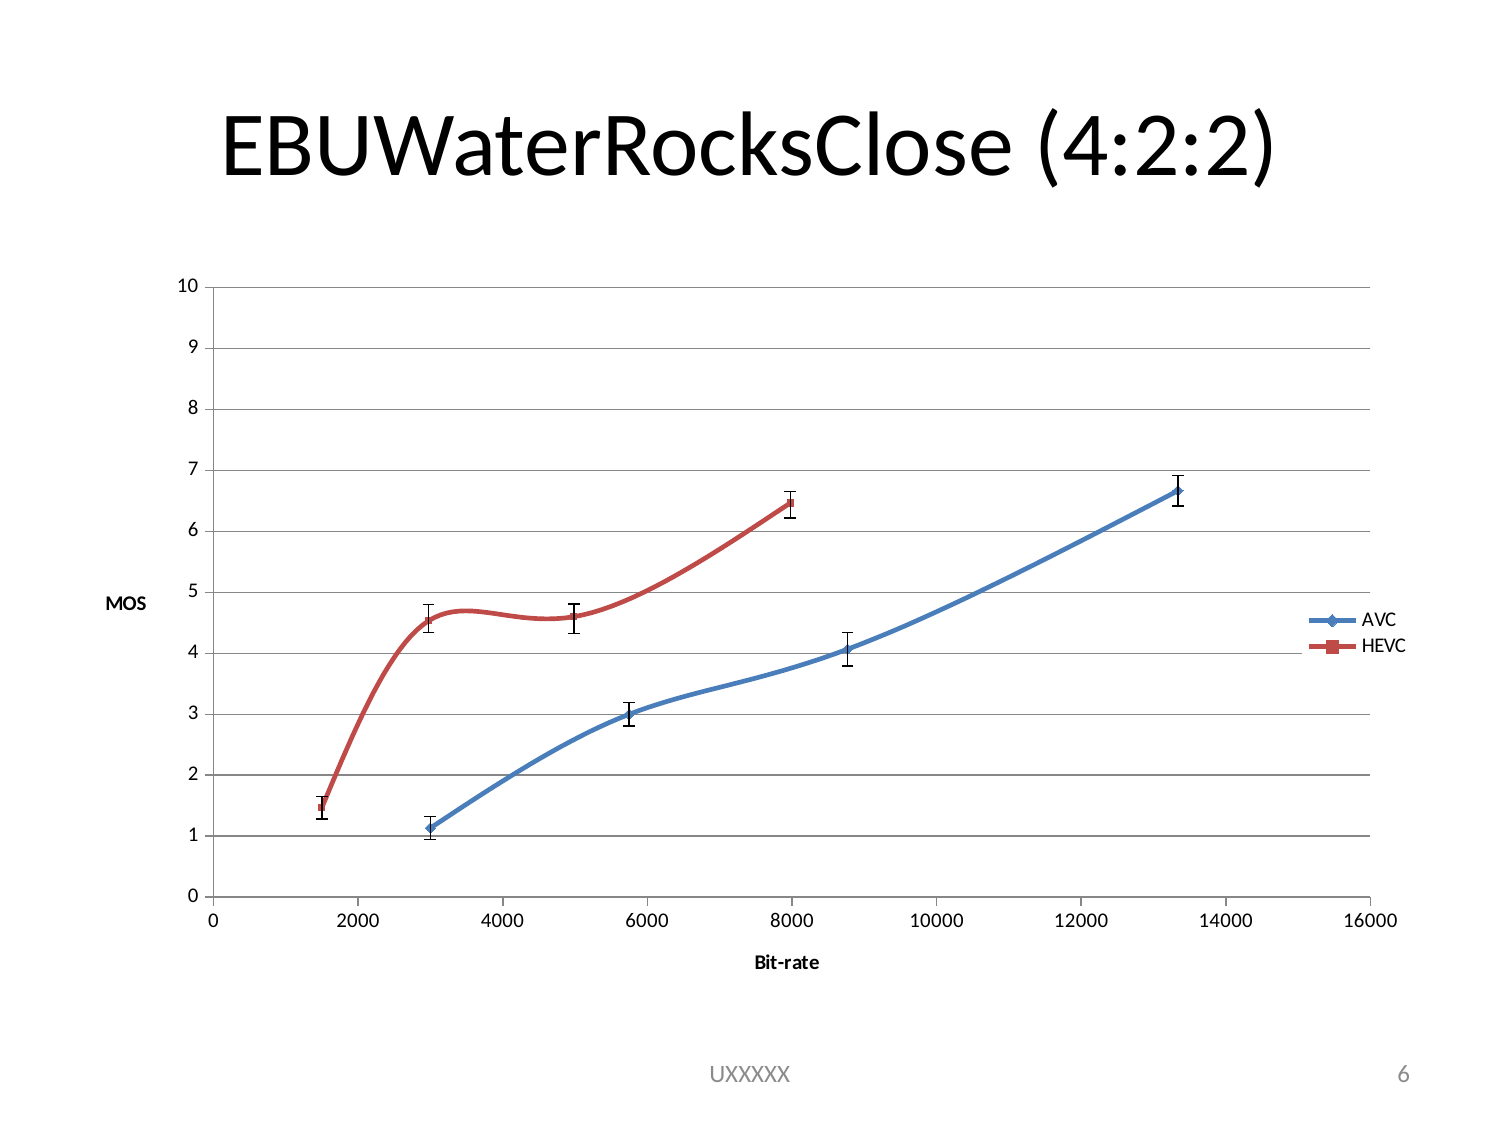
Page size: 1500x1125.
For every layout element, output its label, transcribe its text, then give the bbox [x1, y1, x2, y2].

footer UXXXXX [512, 1042, 988, 1103]
chart [74, 262, 1426, 1006]
slide_number 6 [1074, 1042, 1425, 1103]
title EBUWaterRocksClose (4:2:2) [75, 45, 1425, 233]
